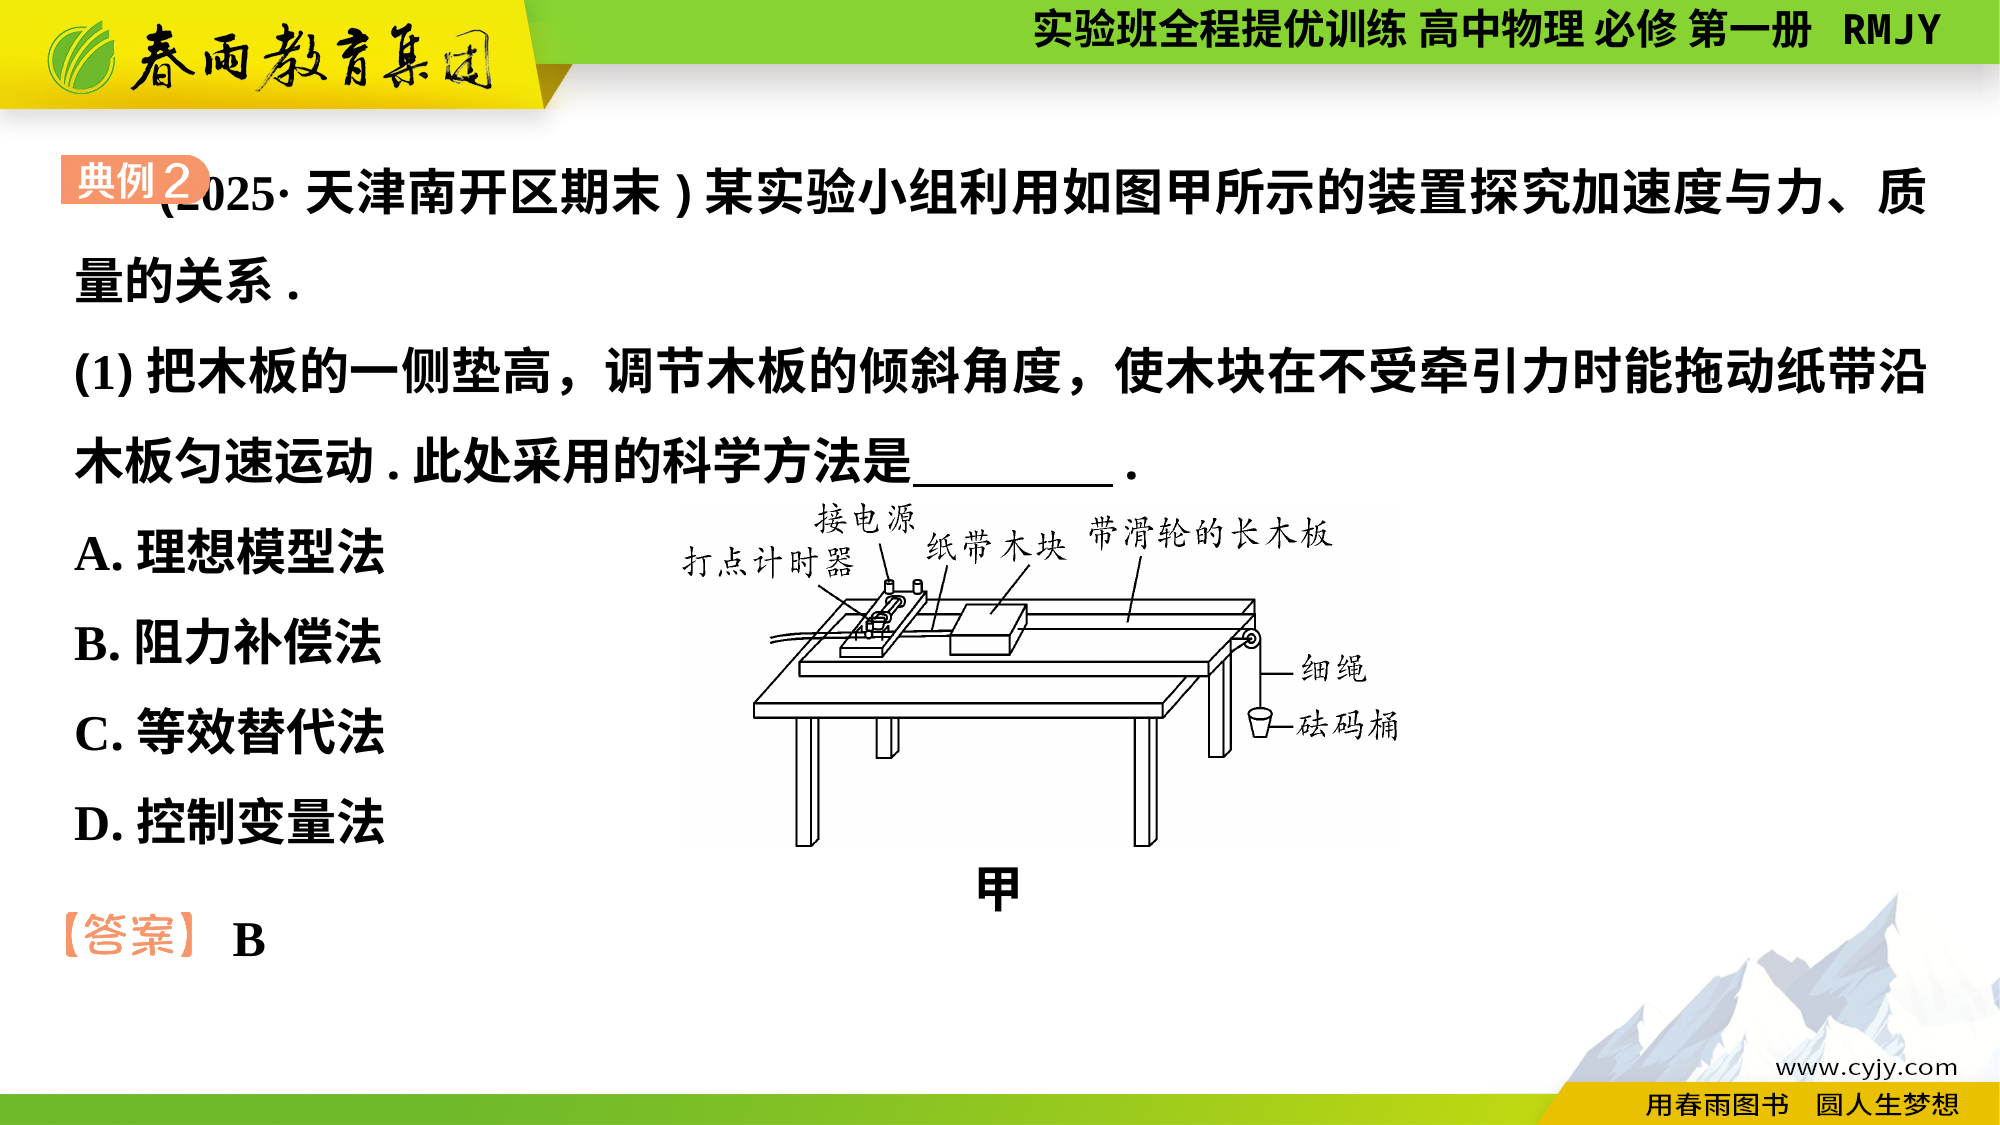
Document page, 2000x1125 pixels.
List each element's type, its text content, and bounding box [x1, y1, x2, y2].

text_box 甲 [958, 855, 1039, 926]
picture [0, 0, 2000, 1125]
text_box B [217, 899, 281, 975]
list (2025·天津南开区期末)某实验小组利用如图甲所示的装置探究加速度与力、质量的关系. (1)把木板的一侧垫高，调节木板的倾斜角度，使木块在不受牵引力时能拖动纸带沿木板匀速运动.此处采用的科学方法是 . A.理想模型法 B.阻力补偿法 C.等效替代法 D.控制变量法 [59, 122, 1944, 865]
